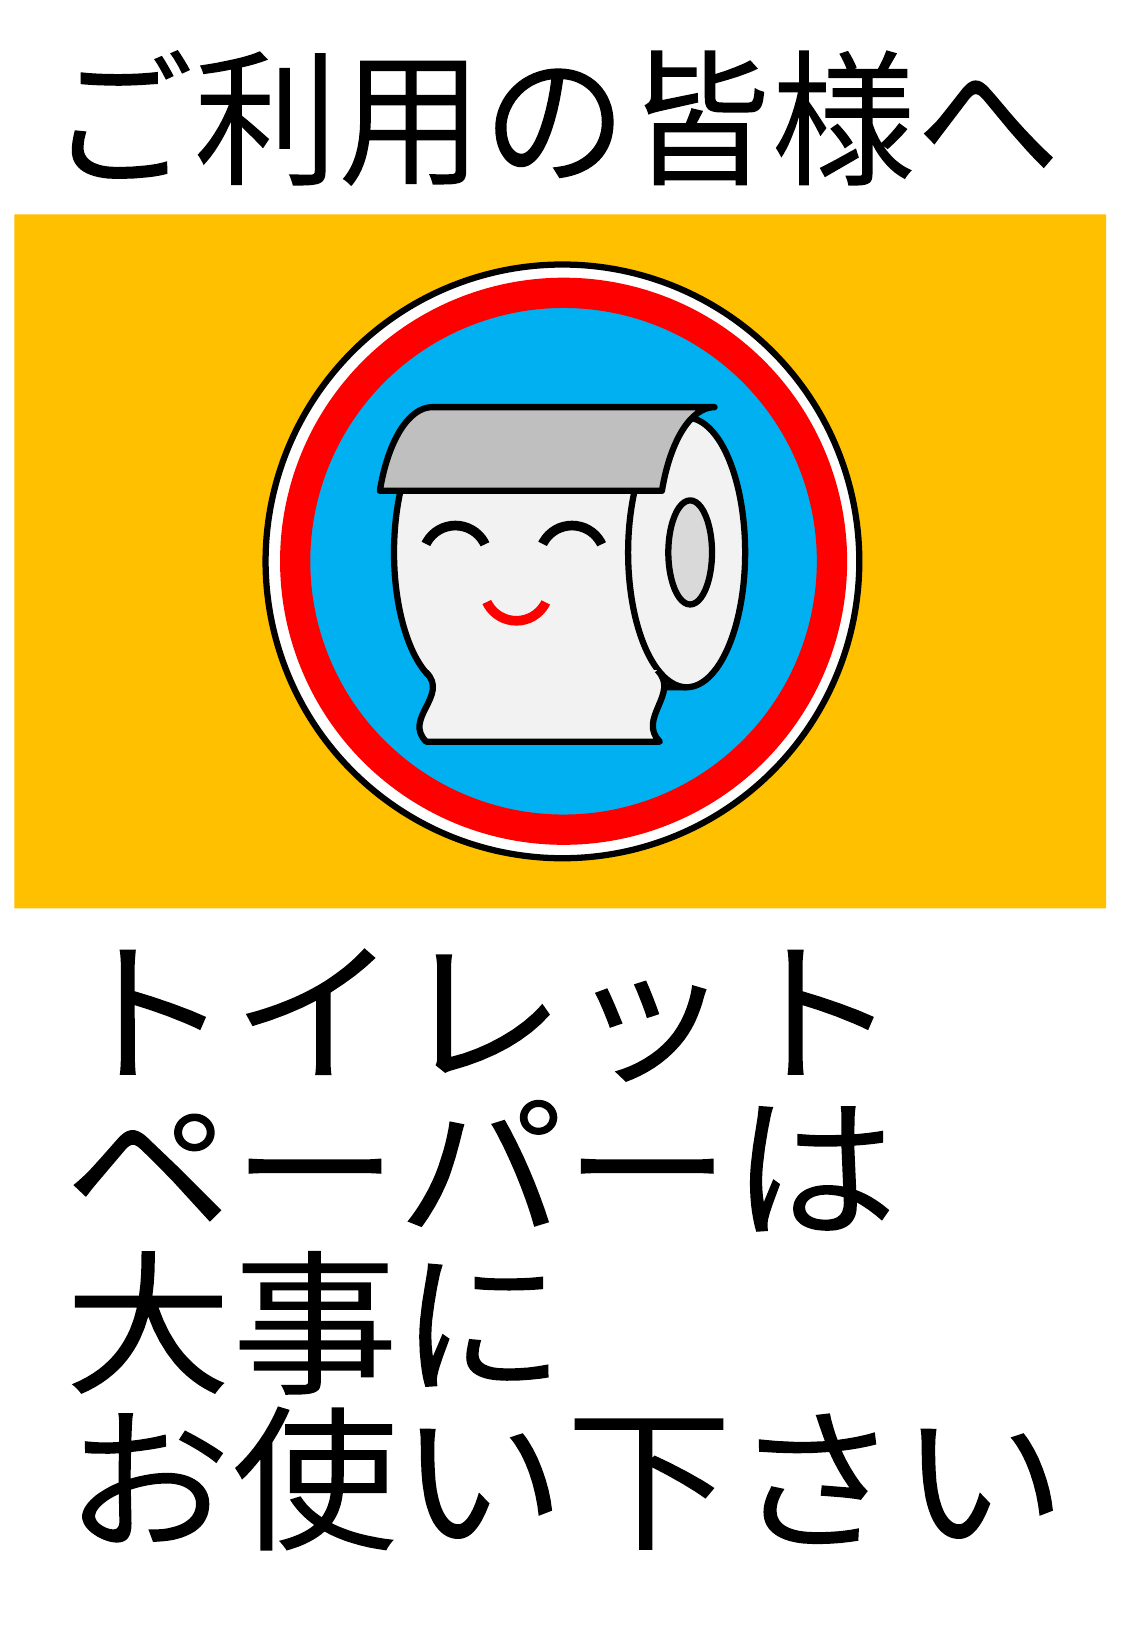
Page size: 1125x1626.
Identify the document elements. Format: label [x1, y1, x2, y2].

text_box [12, 212, 1108, 910]
text_box [265, 264, 860, 859]
